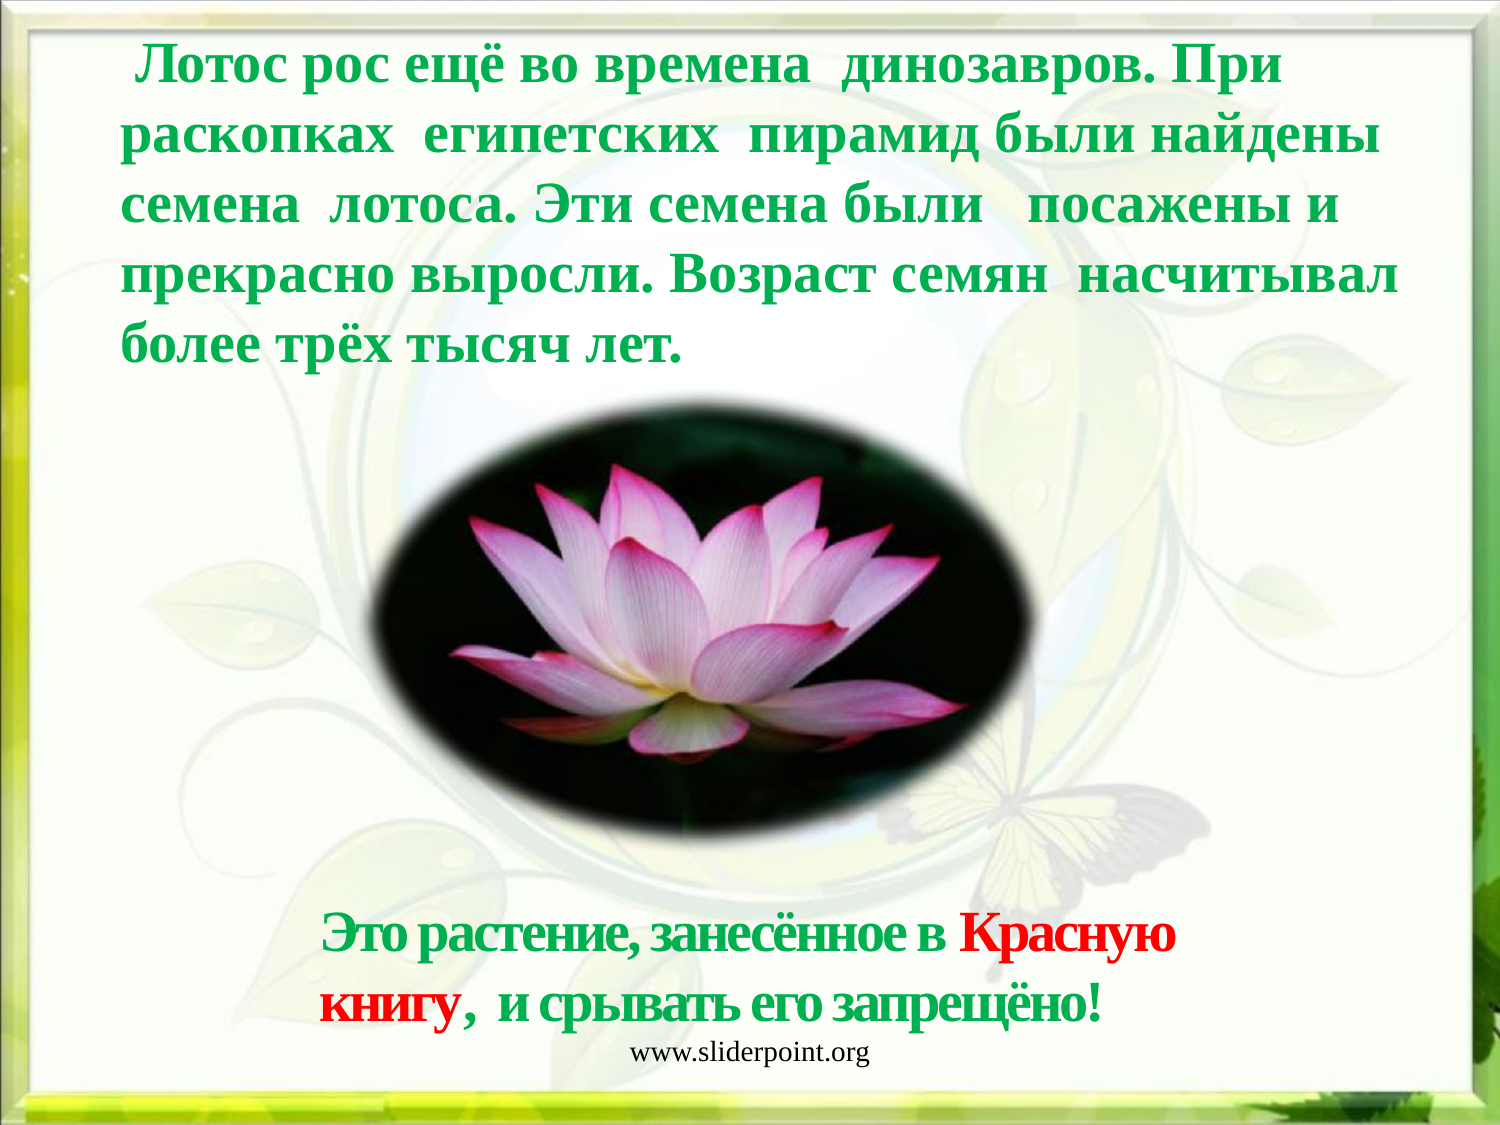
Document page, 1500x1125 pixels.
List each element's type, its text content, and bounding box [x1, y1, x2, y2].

footer www.sliderpoint.org [512, 1024, 988, 1103]
title Лотос рос ещё во времена динозавров. При раскопках египетских пирамид были найдены семена лотоса. Эти семена были посажены и прекрасно выросли. Возраст семян насчитывал более трёх тысяч лет. [105, 70, 1489, 469]
picture [0, 0, 1500, 1125]
text_box Это растение, занесённое в Красную книгу, и срывать его запрещёно! [304, 886, 1336, 1111]
